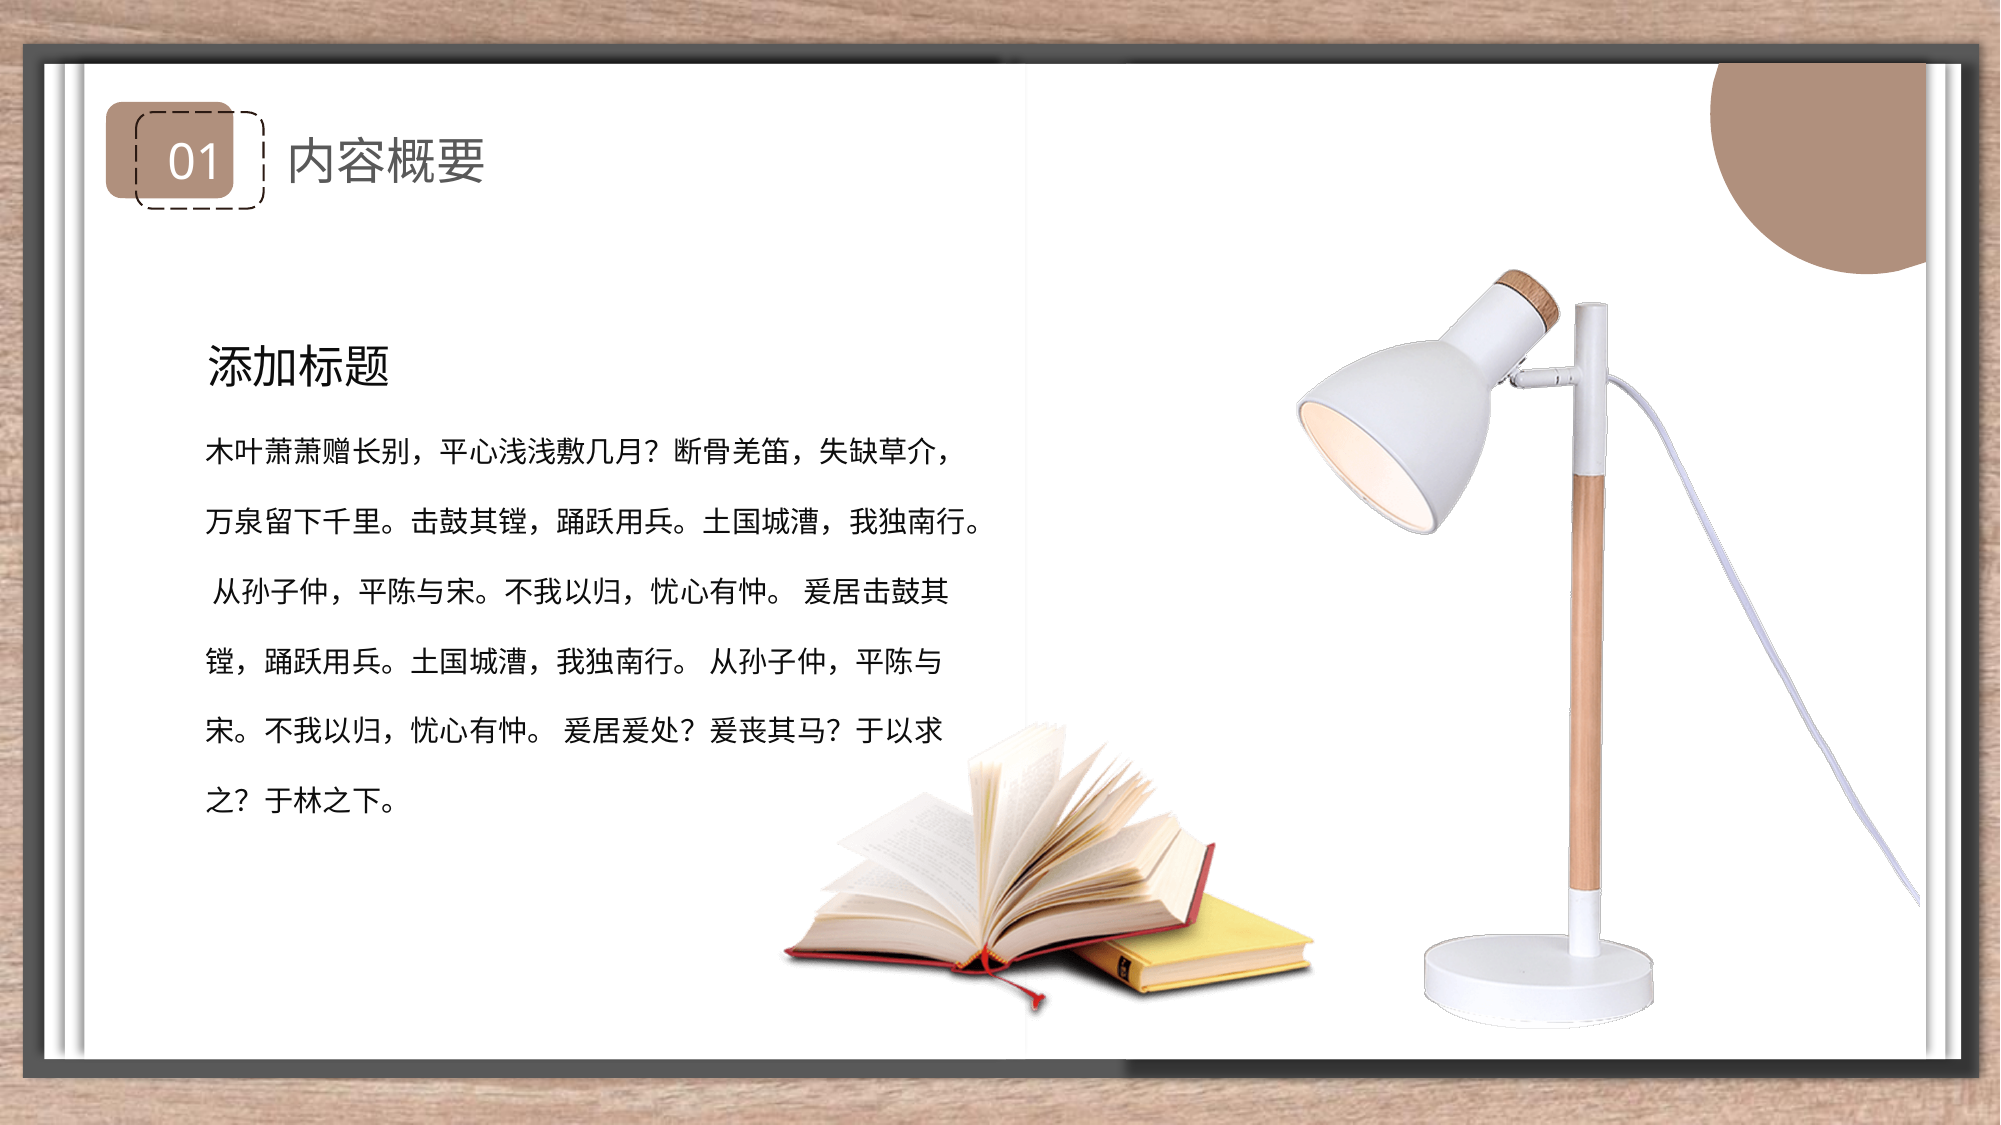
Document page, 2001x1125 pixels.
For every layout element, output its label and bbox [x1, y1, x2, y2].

text_box [105, 101, 264, 209]
picture [0, 0, 2000, 1125]
text_box [190, 330, 986, 1032]
text_box [44, 63, 1962, 1060]
